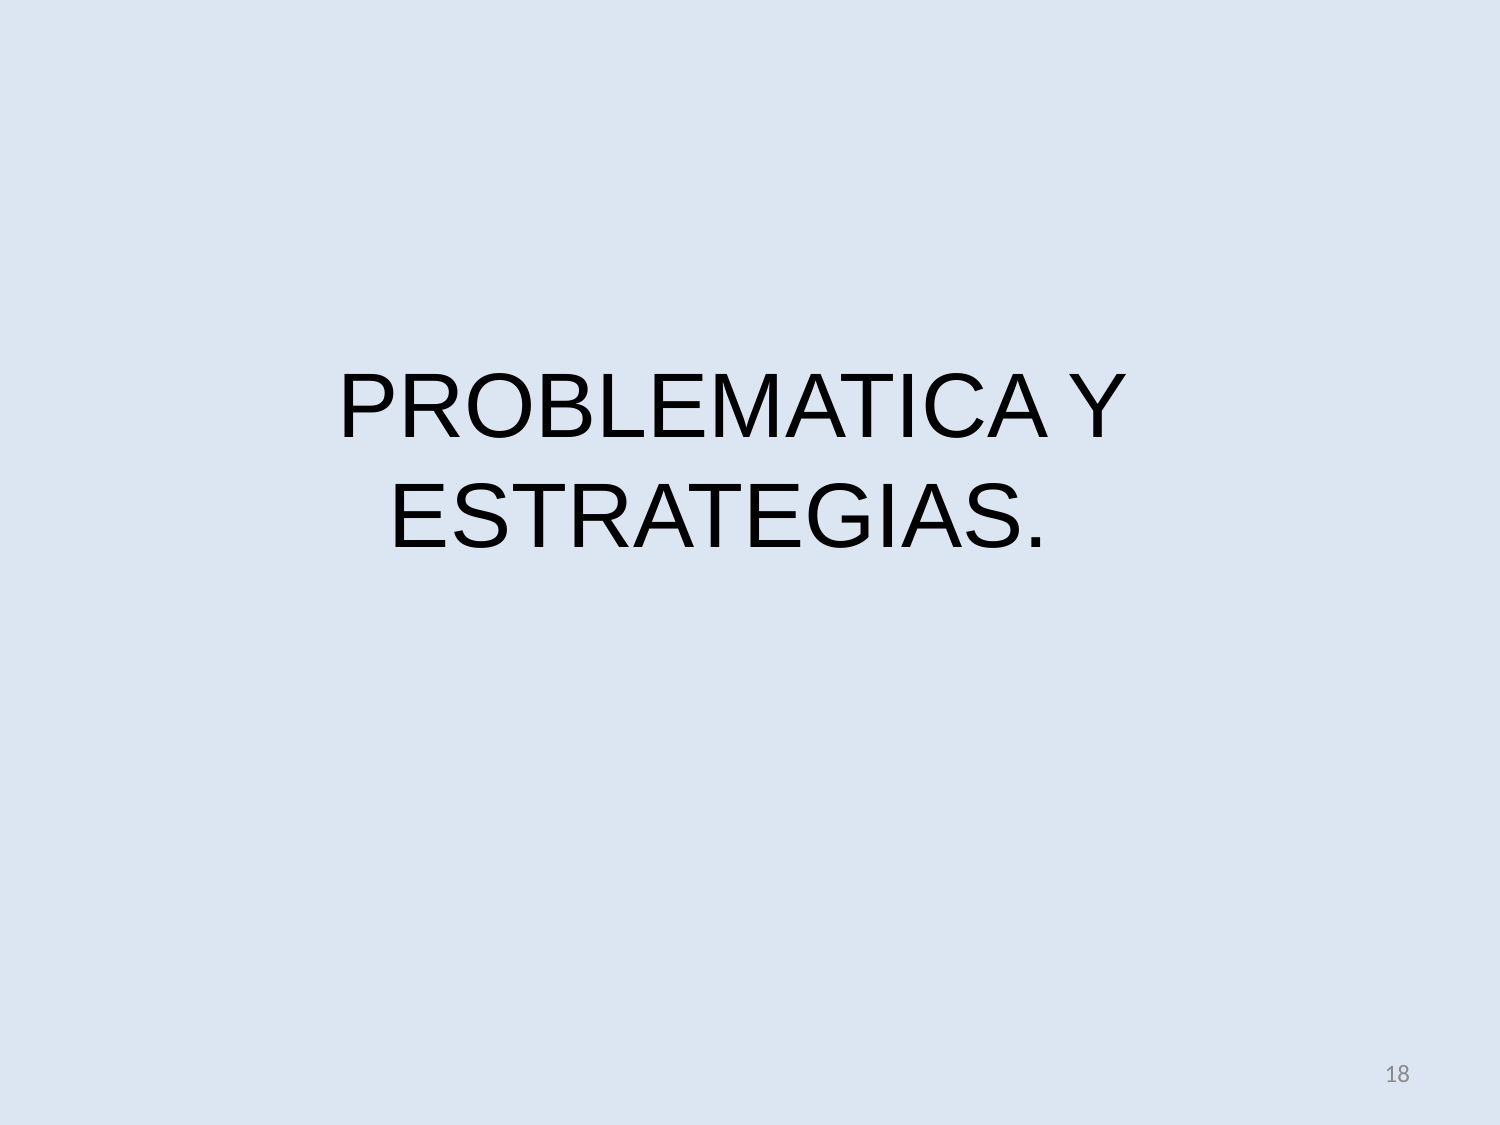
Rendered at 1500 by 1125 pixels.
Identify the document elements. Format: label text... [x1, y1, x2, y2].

text_box PROBLEMATICA Y ESTRATEGIAS. [53, 338, 1412, 573]
slide_number 18 [1074, 1042, 1425, 1103]
